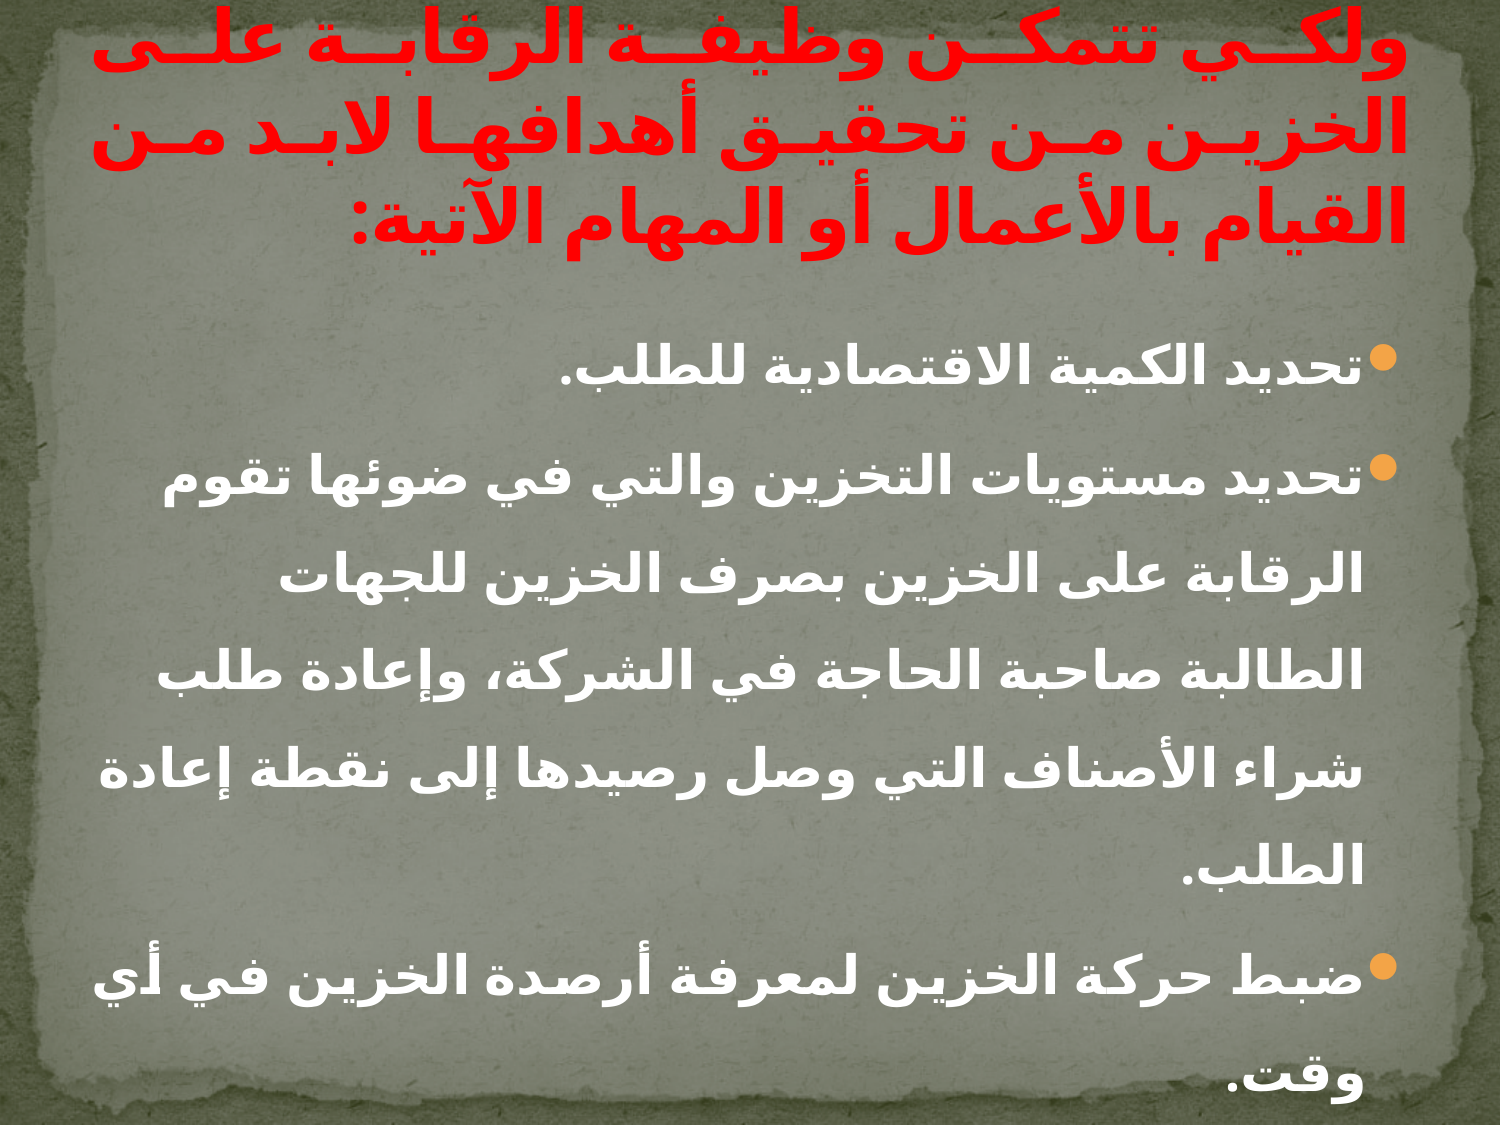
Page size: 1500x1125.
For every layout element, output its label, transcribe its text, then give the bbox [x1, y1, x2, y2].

list تحديد الكمية الاقتصادية للطلب. تحديد مستويات التخزين والتي في ضوئها تقوم الرقابة على الخزين بصرف الخزين للجهات الطالبة صاحبة الحاجة في الشركة، وإعادة طلب شراء الأصناف التي وصل رصيدها إلى نقطة إعادة الطلب. ضبط حركة الخزين لمعرفة أرصدة الخزين في أي وقت. [76, 290, 1427, 1041]
title ولكي تتمكن وظيفة الرقابة على الخزين من تحقيق أهدافها لابد من القيام بالأعمال أو المهام الآتية: [76, 66, 1427, 267]
